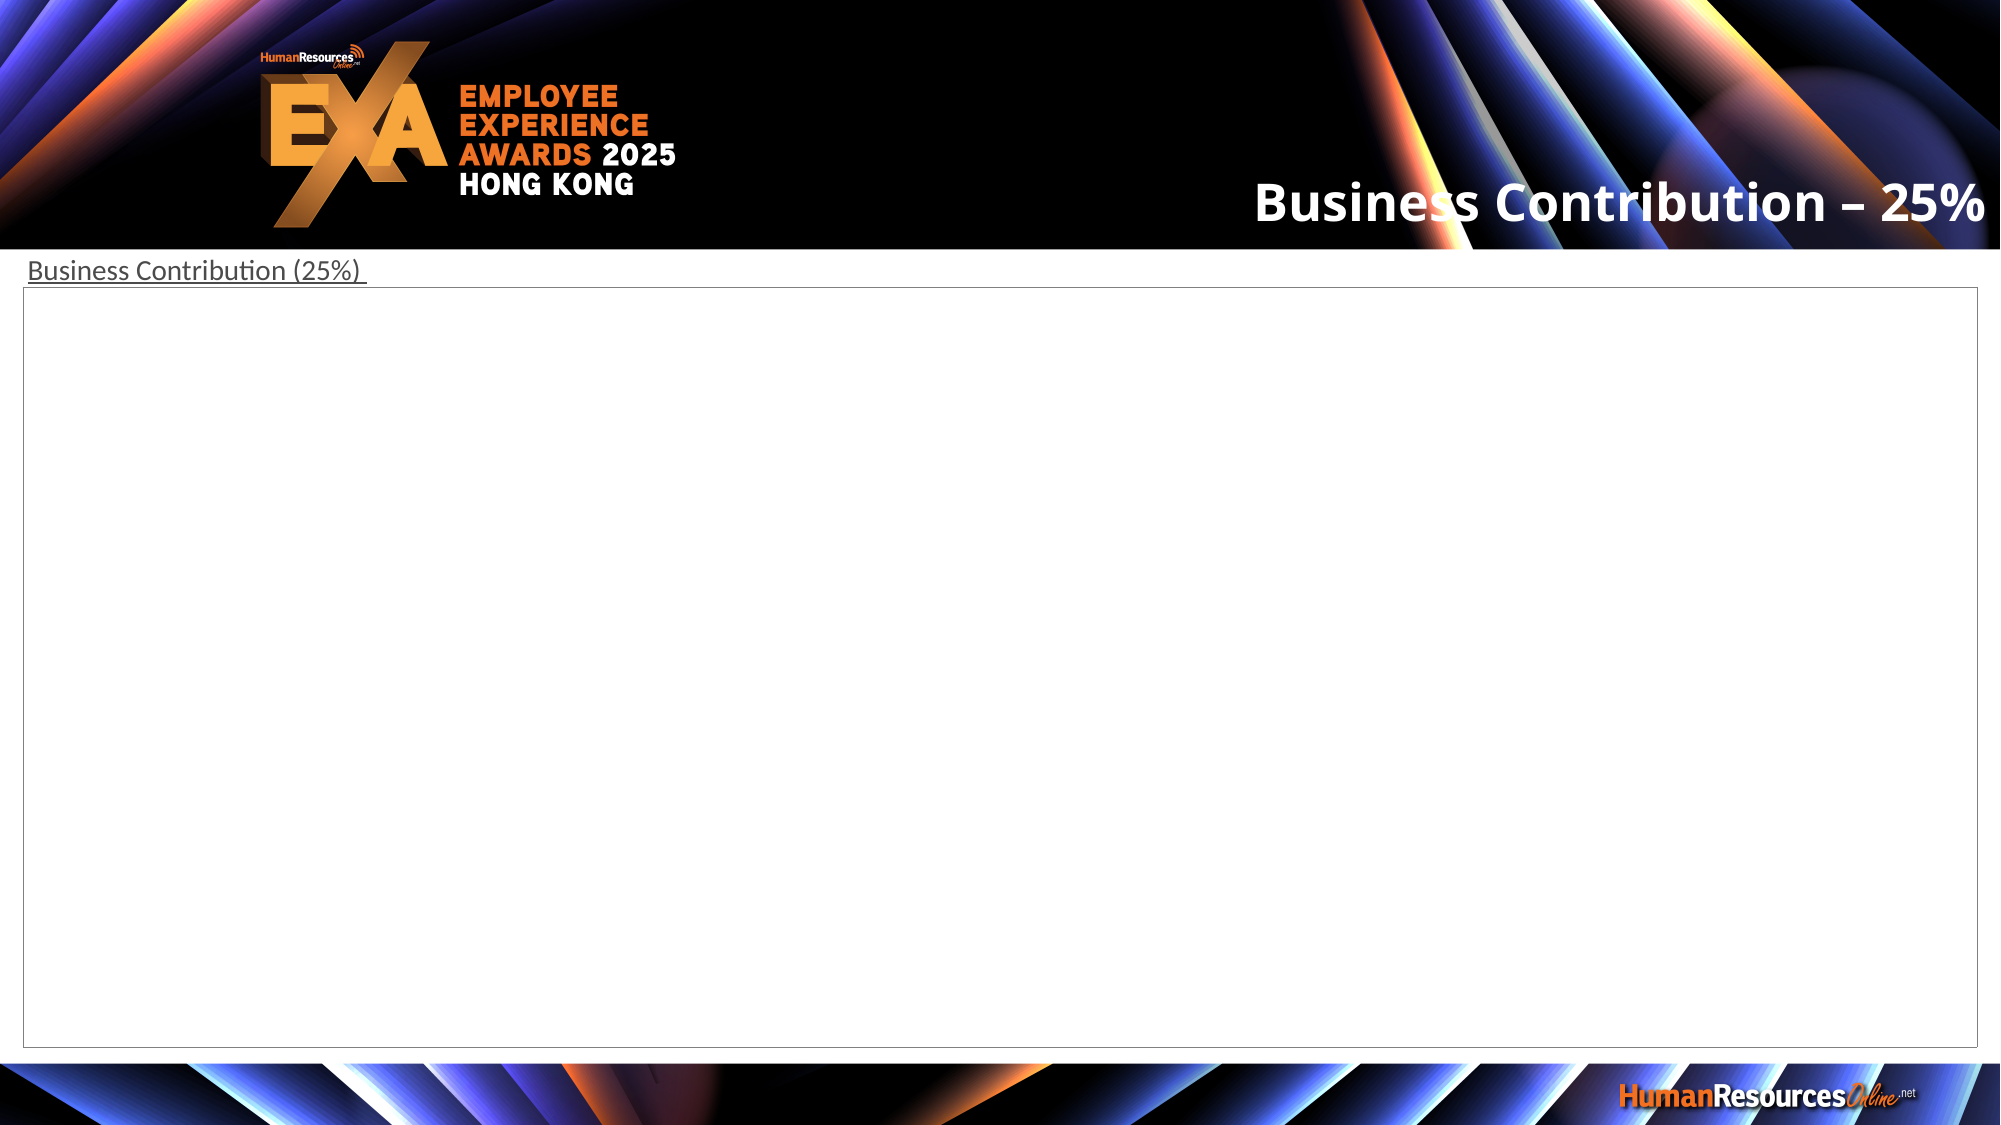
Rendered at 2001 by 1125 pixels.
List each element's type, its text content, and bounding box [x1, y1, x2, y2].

text_box Business Contribution – 25% [1238, 156, 2000, 244]
text_box Business Contribution (25%) [12, 243, 923, 294]
picture [0, 0, 2000, 1125]
table_header [24, 288, 1977, 1047]
